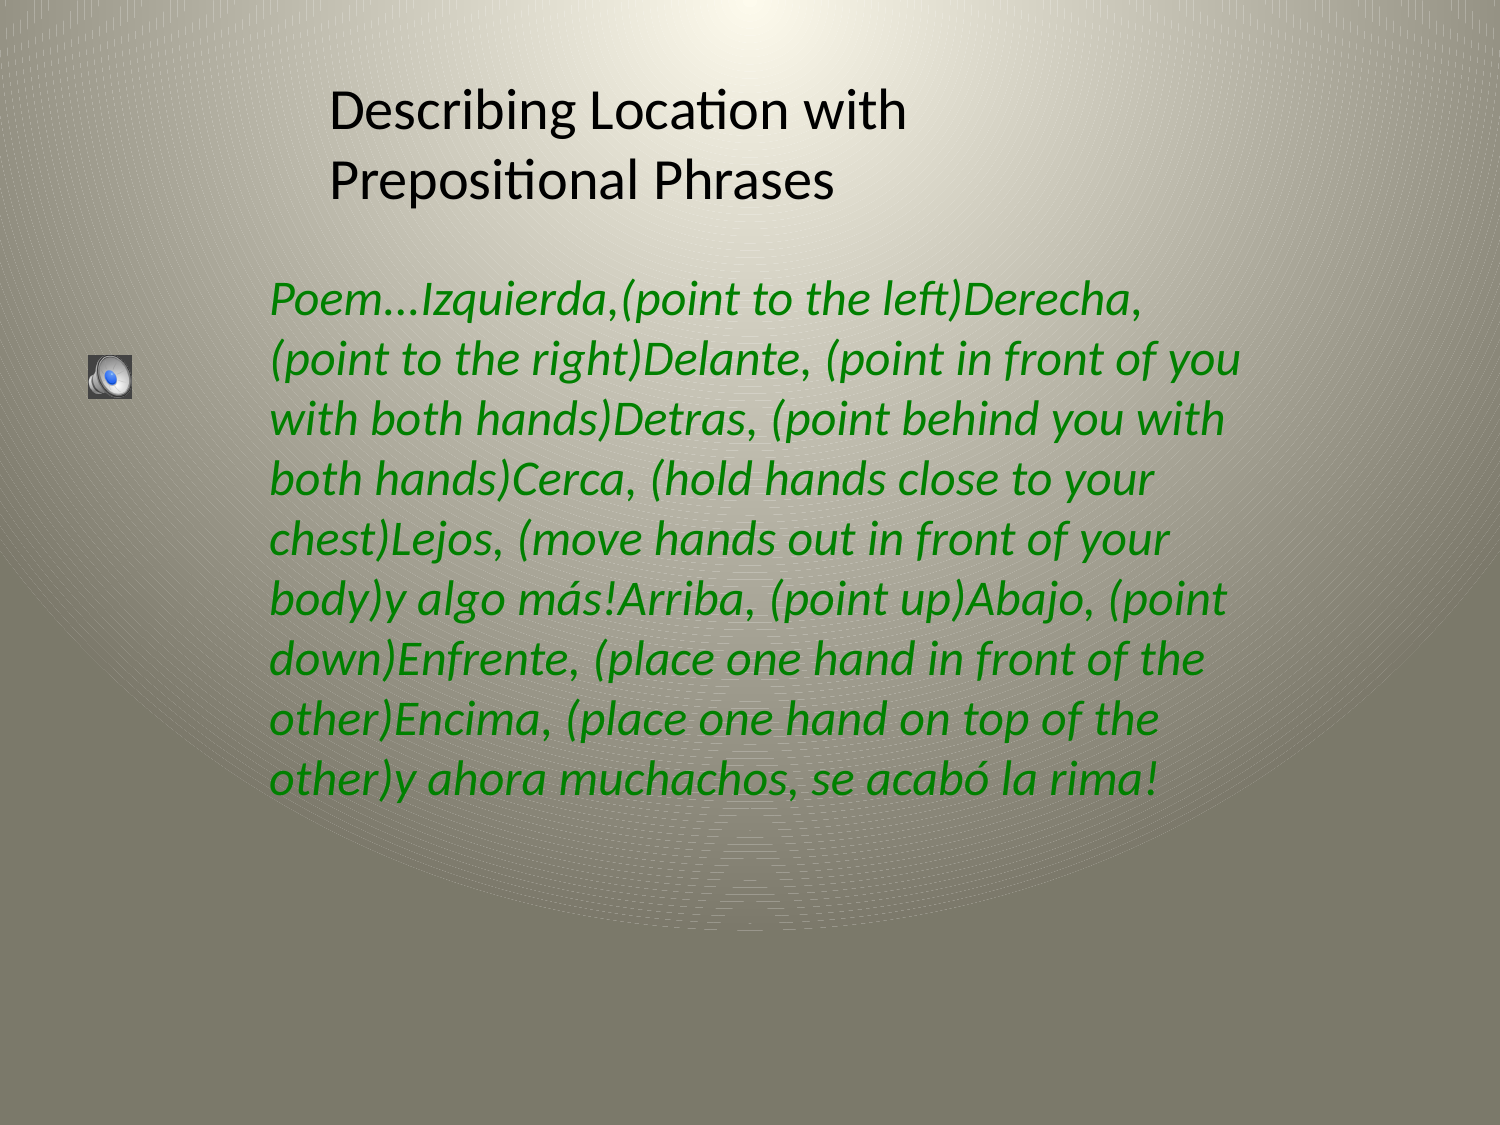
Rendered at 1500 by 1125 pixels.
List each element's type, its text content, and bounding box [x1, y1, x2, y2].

picture [86, 353, 134, 401]
text_box Describing Location with Prepositional Phrases [314, 63, 1114, 219]
text_box Poem... Izquierda,(point to the left) Derecha, (point to the right) Delante, (point in front of you with both hands) Detras, (point behind you with both hands) Cerca, (hold hands close to your chest) Lejos, (move hands out in front of your body) y algo más! Arriba, (point up) Abajo, (point down) Enfrente, (place one hand in front of the other) Encima, (place one hand on top of the other) y ahora muchachos, se acabó la rima! [254, 257, 1258, 813]
